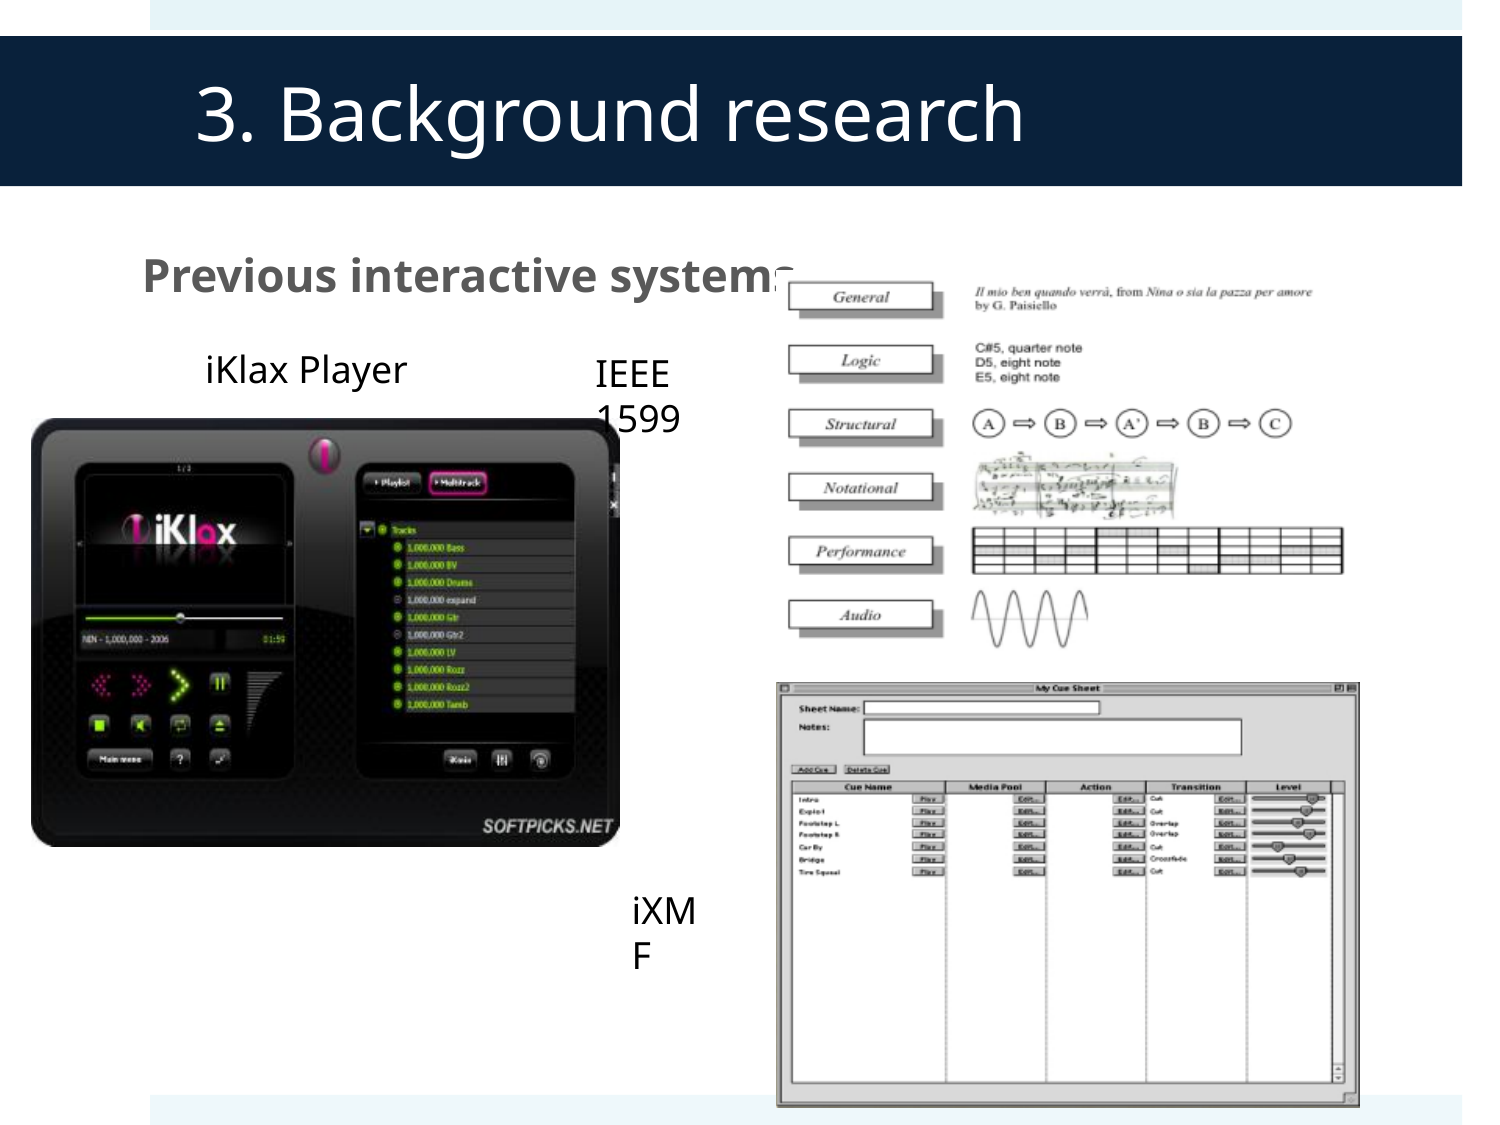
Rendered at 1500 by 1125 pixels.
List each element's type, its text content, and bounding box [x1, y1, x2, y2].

text_box iKlax Player [190, 338, 445, 399]
text_box iXMF [616, 879, 731, 985]
list Previous interactive systems [126, 238, 1407, 972]
picture [776, 682, 1360, 1108]
text_box IEEE 1599 [580, 342, 776, 447]
picture [776, 270, 1360, 662]
title 3. Background research [0, 36, 1463, 187]
picture [31, 417, 621, 847]
